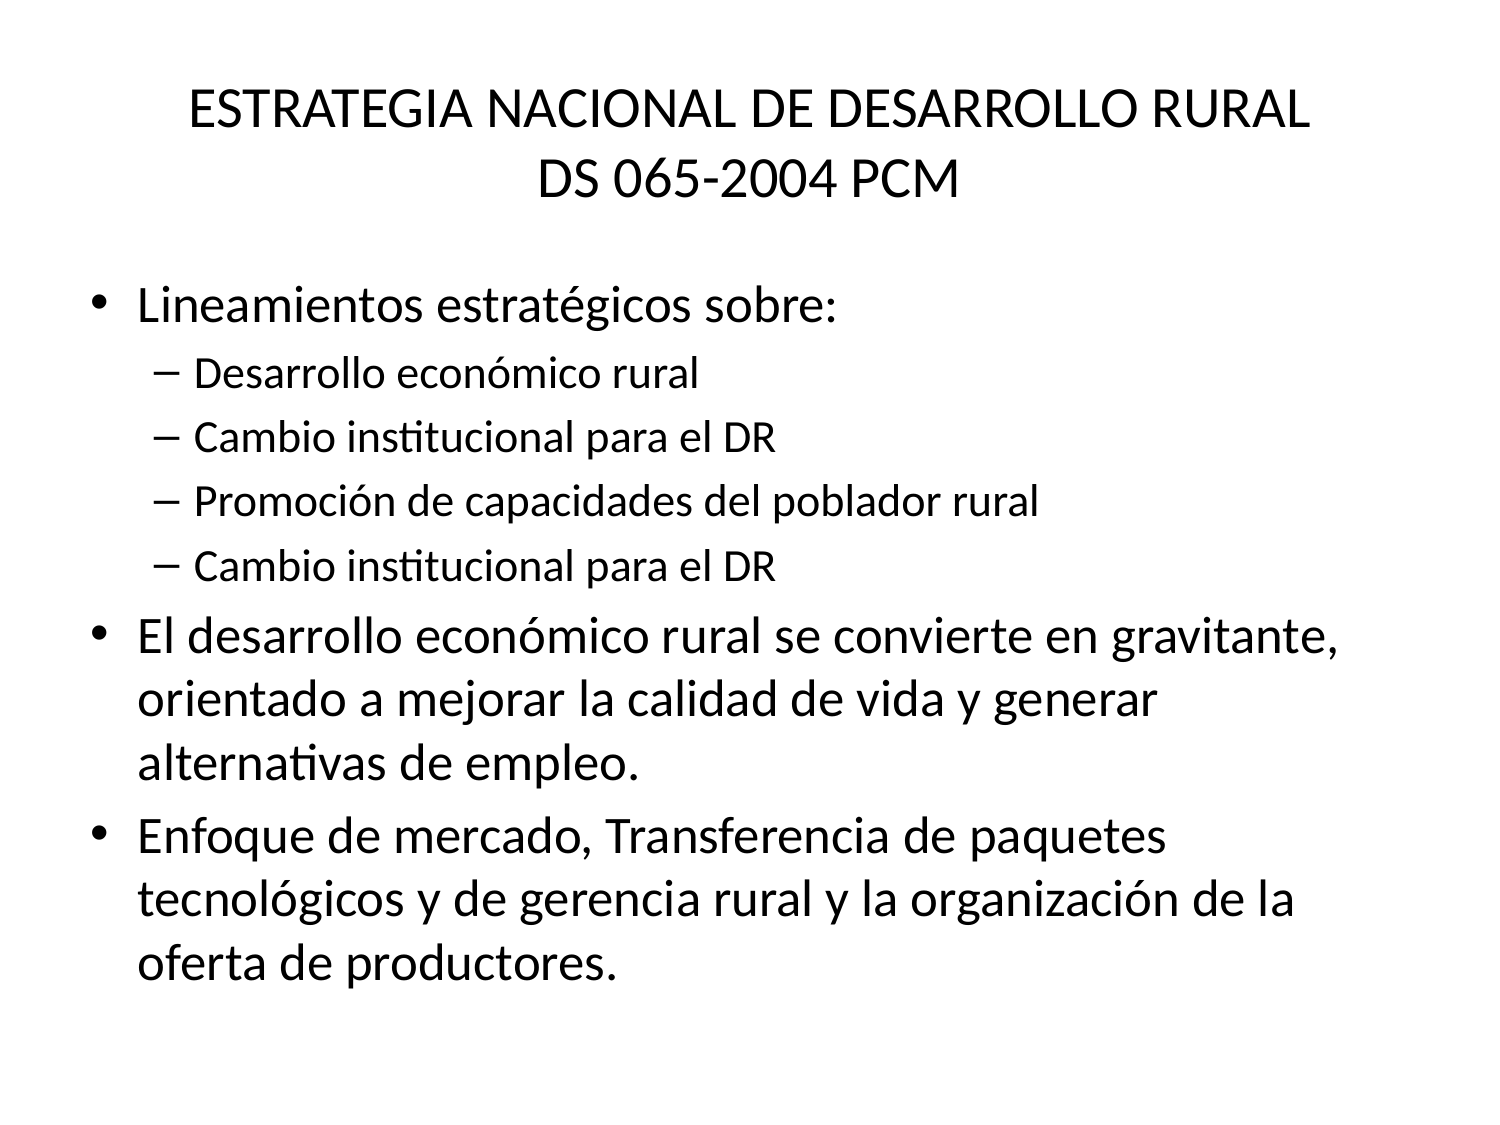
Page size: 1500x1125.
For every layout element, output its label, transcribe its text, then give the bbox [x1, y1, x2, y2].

list Lineamientos estratégicos sobre: Desarrollo económico rural Cambio institucional para el DR Promoción de capacidades del poblador rural Cambio institucional para el DR El desarrollo económico rural se convierte en gravitante, orientado a mejorar la calidad de vida y generar alternativas de empleo. Enfoque de mercado, Transferencia de paquetes tecnológicos y de gerencia rural y la organización de la oferta de productores. [75, 262, 1425, 1005]
title ESTRATEGIA NACIONAL DE DESARROLLO RURAL DS 065-2004 PCM [75, 45, 1425, 233]
